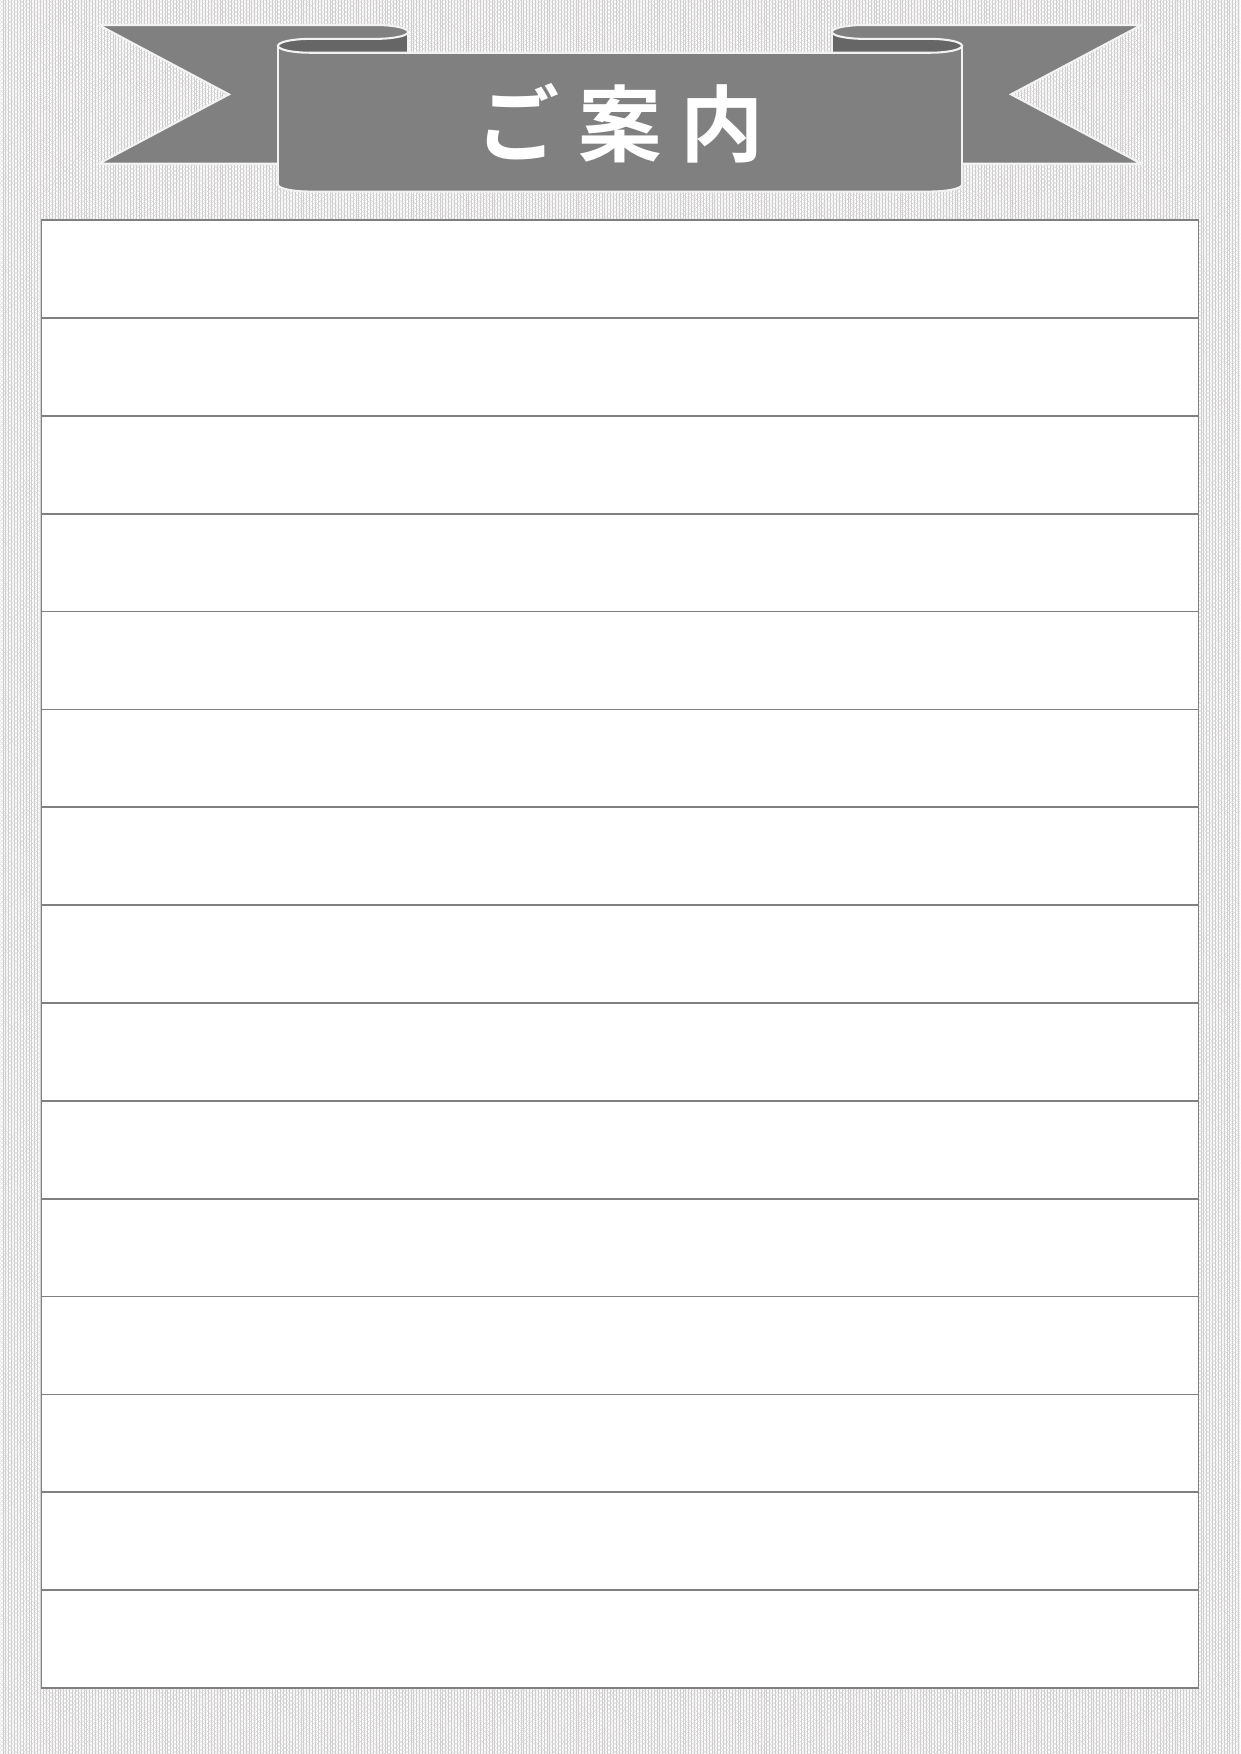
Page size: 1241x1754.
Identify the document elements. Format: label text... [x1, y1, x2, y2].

table_cell [42, 1004, 1198, 1100]
table_cell [42, 1591, 1198, 1687]
table_cell [42, 319, 1198, 415]
table_cell [42, 710, 1198, 806]
table_cell [42, 906, 1198, 1002]
table_cell [42, 1297, 1198, 1394]
table_cell [42, 612, 1198, 709]
table_cell [42, 1102, 1198, 1198]
table_cell [42, 417, 1198, 513]
text_box ご 案 内 [98, 23, 1142, 193]
table_cell [42, 808, 1198, 904]
table_cell [42, 1200, 1198, 1296]
table_cell [42, 1493, 1198, 1589]
table_cell [42, 1395, 1198, 1491]
table_header [42, 221, 1198, 317]
table_cell [42, 515, 1198, 611]
